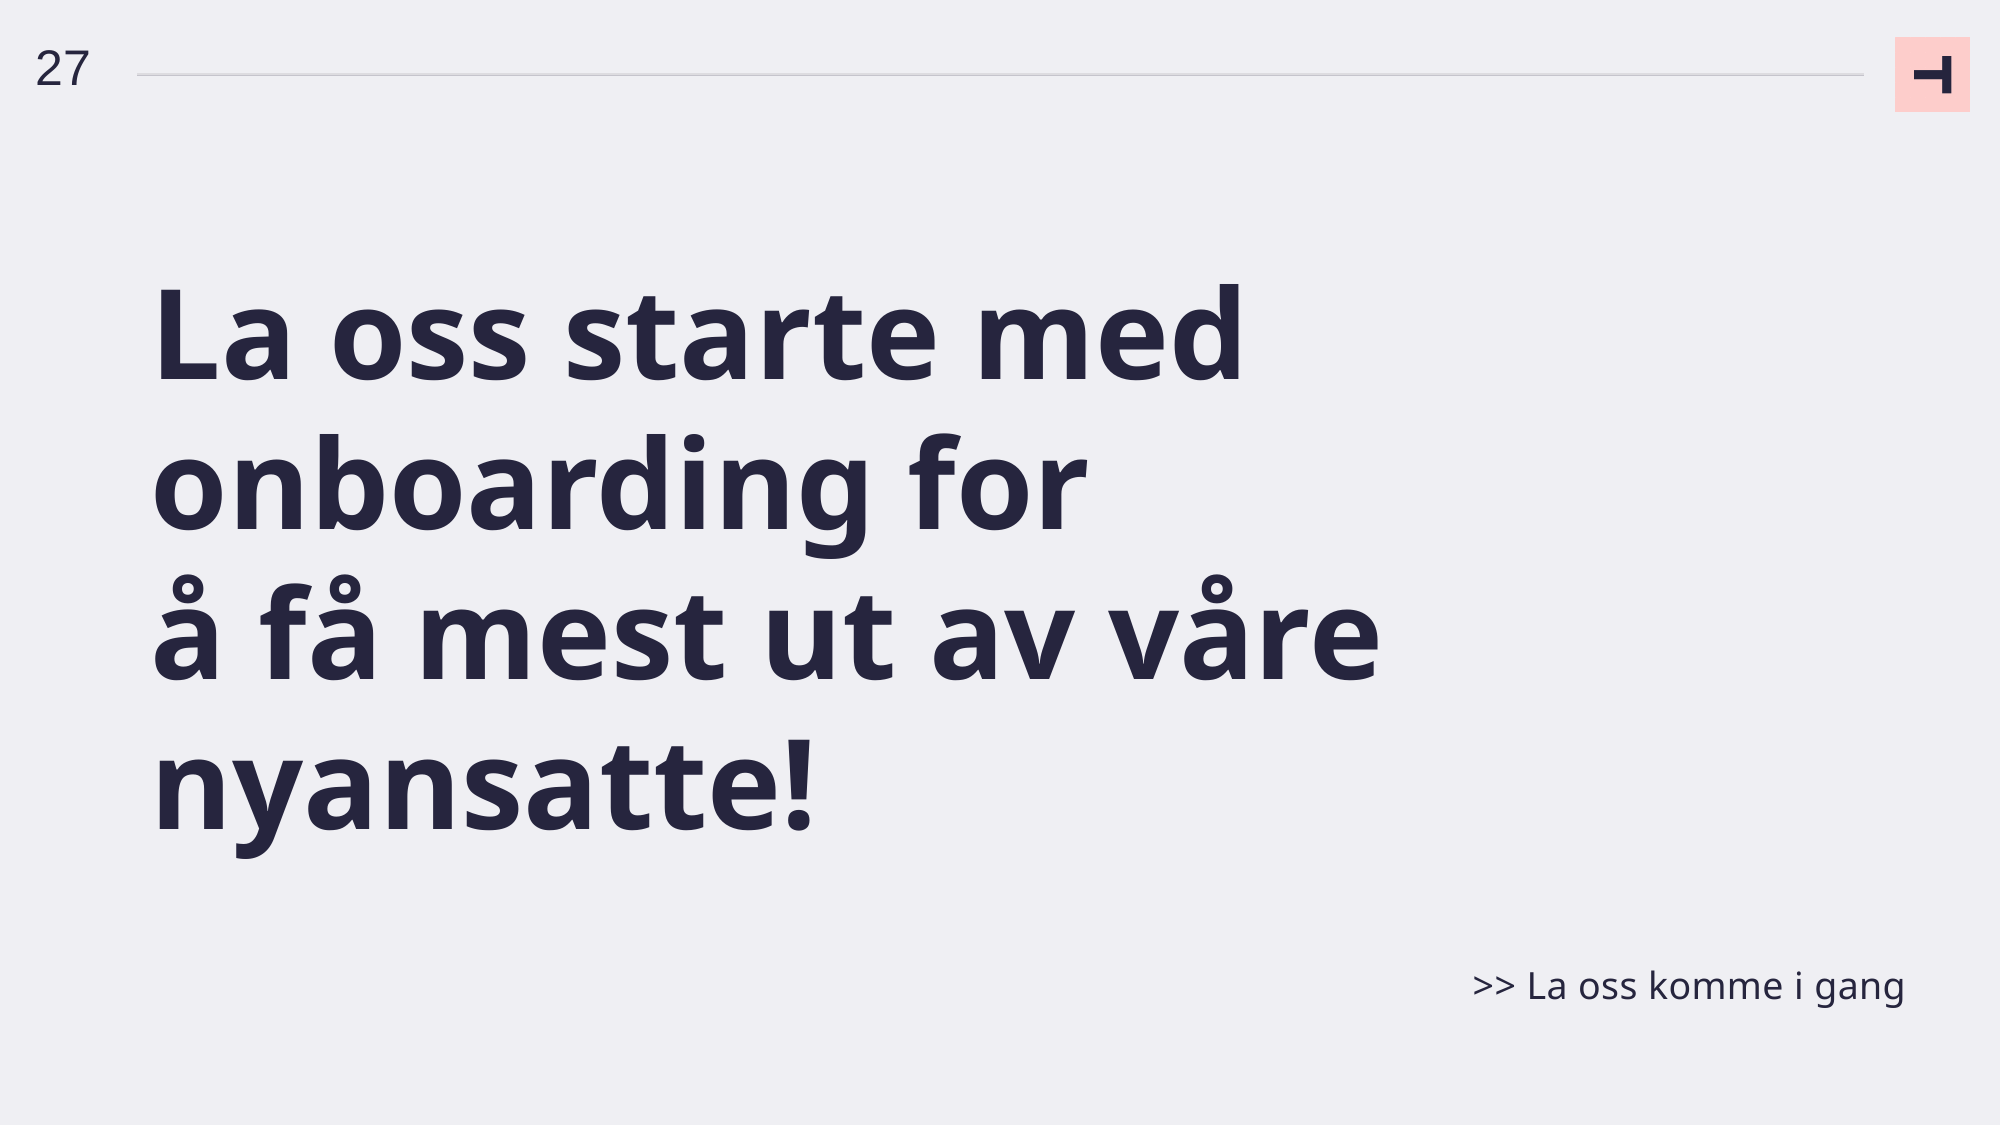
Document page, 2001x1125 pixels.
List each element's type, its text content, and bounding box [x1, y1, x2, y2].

text_box >> La oss komme i gang [1472, 948, 2000, 1008]
picture [1895, 37, 1970, 112]
slide_number 27 [35, 35, 138, 96]
text_box La oss starte med onboarding for å få mest ut av våre nyansatte! [150, 487, 1964, 621]
